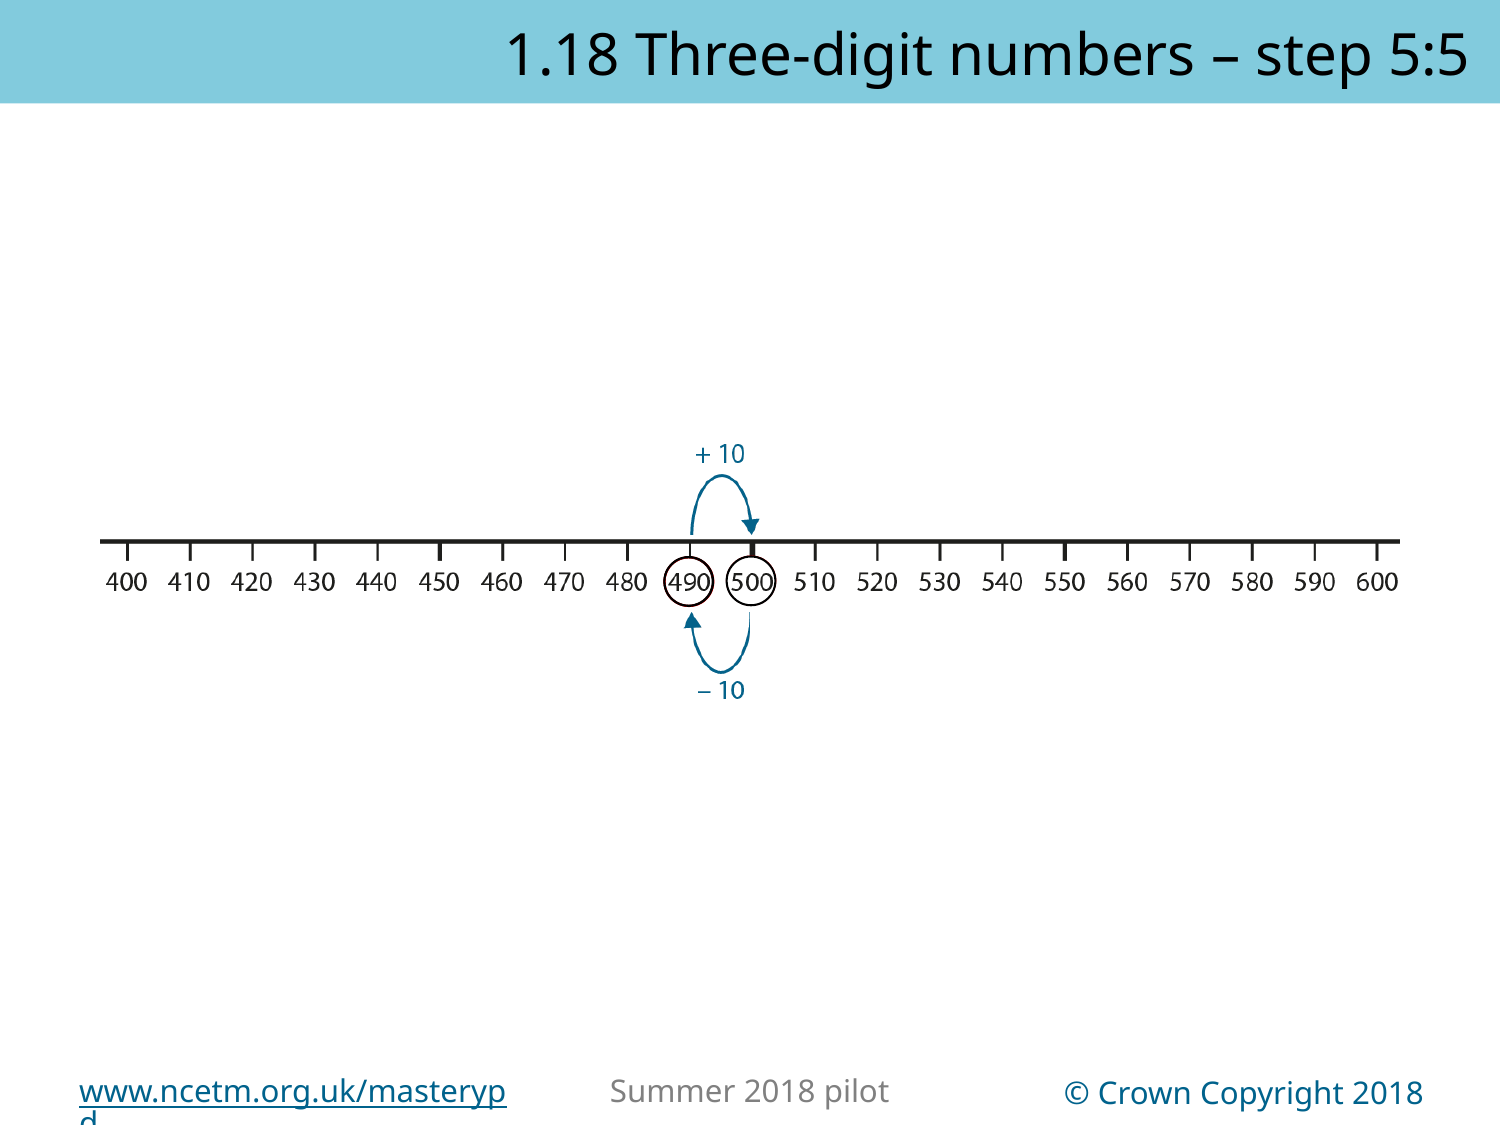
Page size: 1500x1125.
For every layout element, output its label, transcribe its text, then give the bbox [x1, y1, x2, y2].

picture [677, 608, 762, 706]
picture [685, 438, 768, 465]
picture [100, 472, 1400, 596]
list 1.18 Three-digit numbers – step 5:5 [0, 0, 1500, 104]
